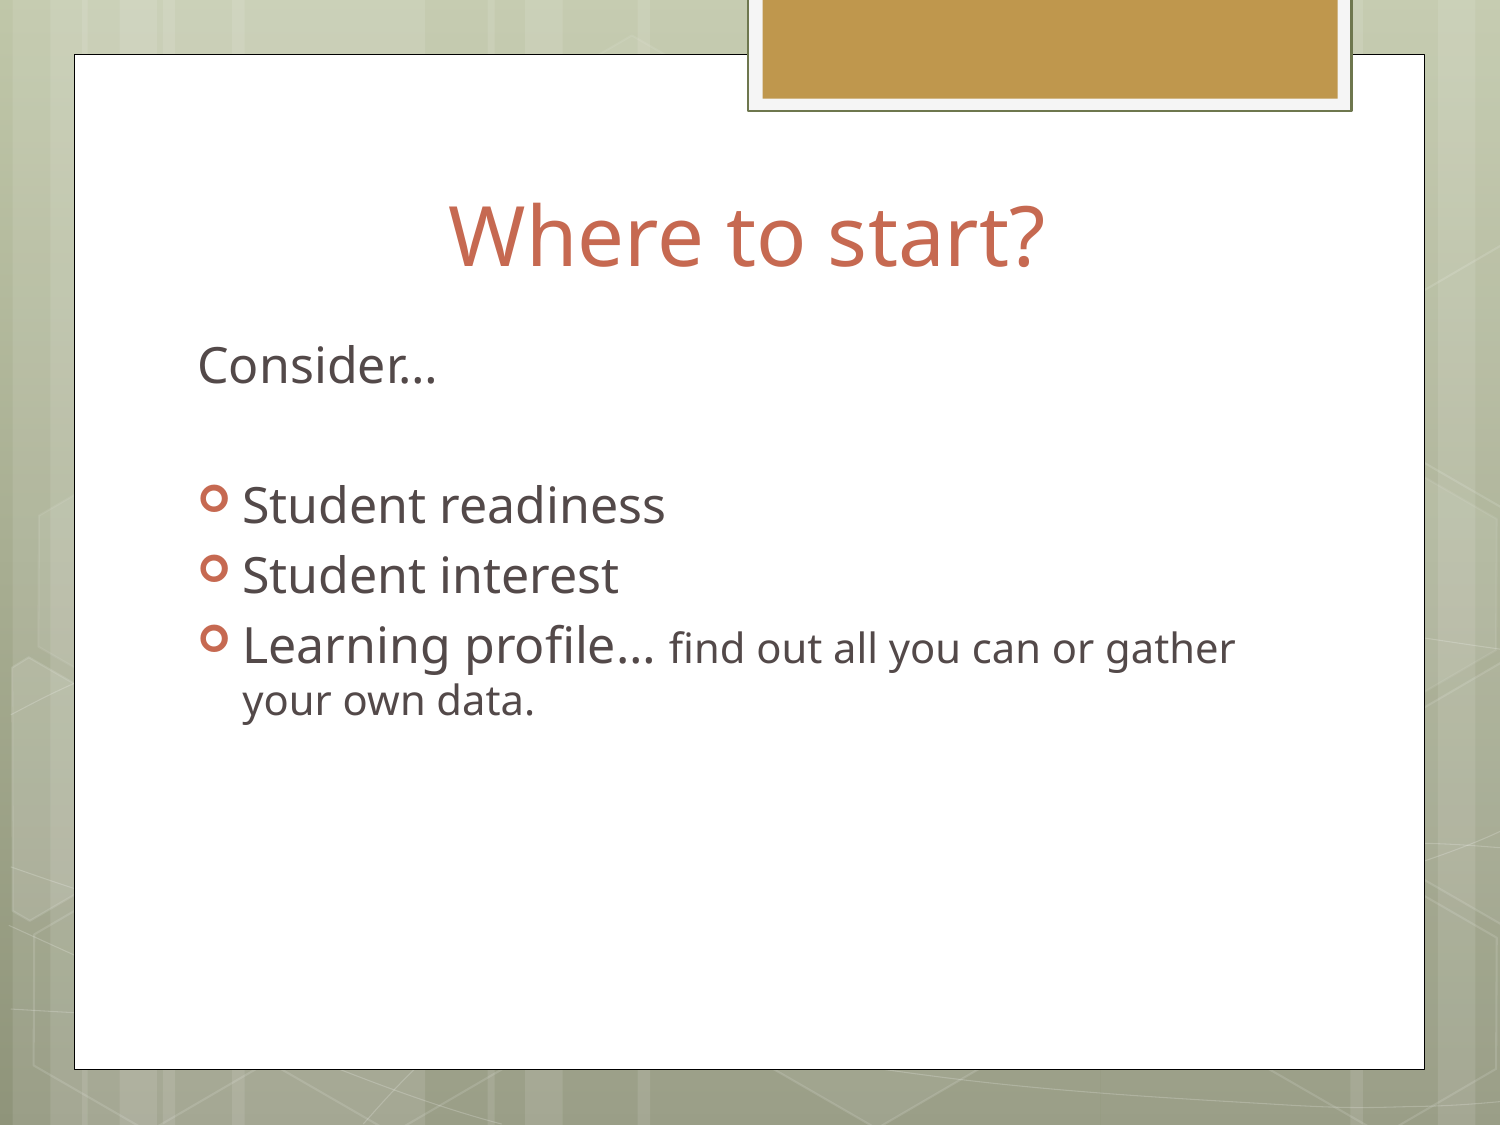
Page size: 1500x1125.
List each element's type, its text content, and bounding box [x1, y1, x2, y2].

list Consider… Student readiness Student interest Learning profile… find out all you can or gather your own data. [171, 326, 1283, 957]
title Where to start? [171, 168, 1324, 291]
